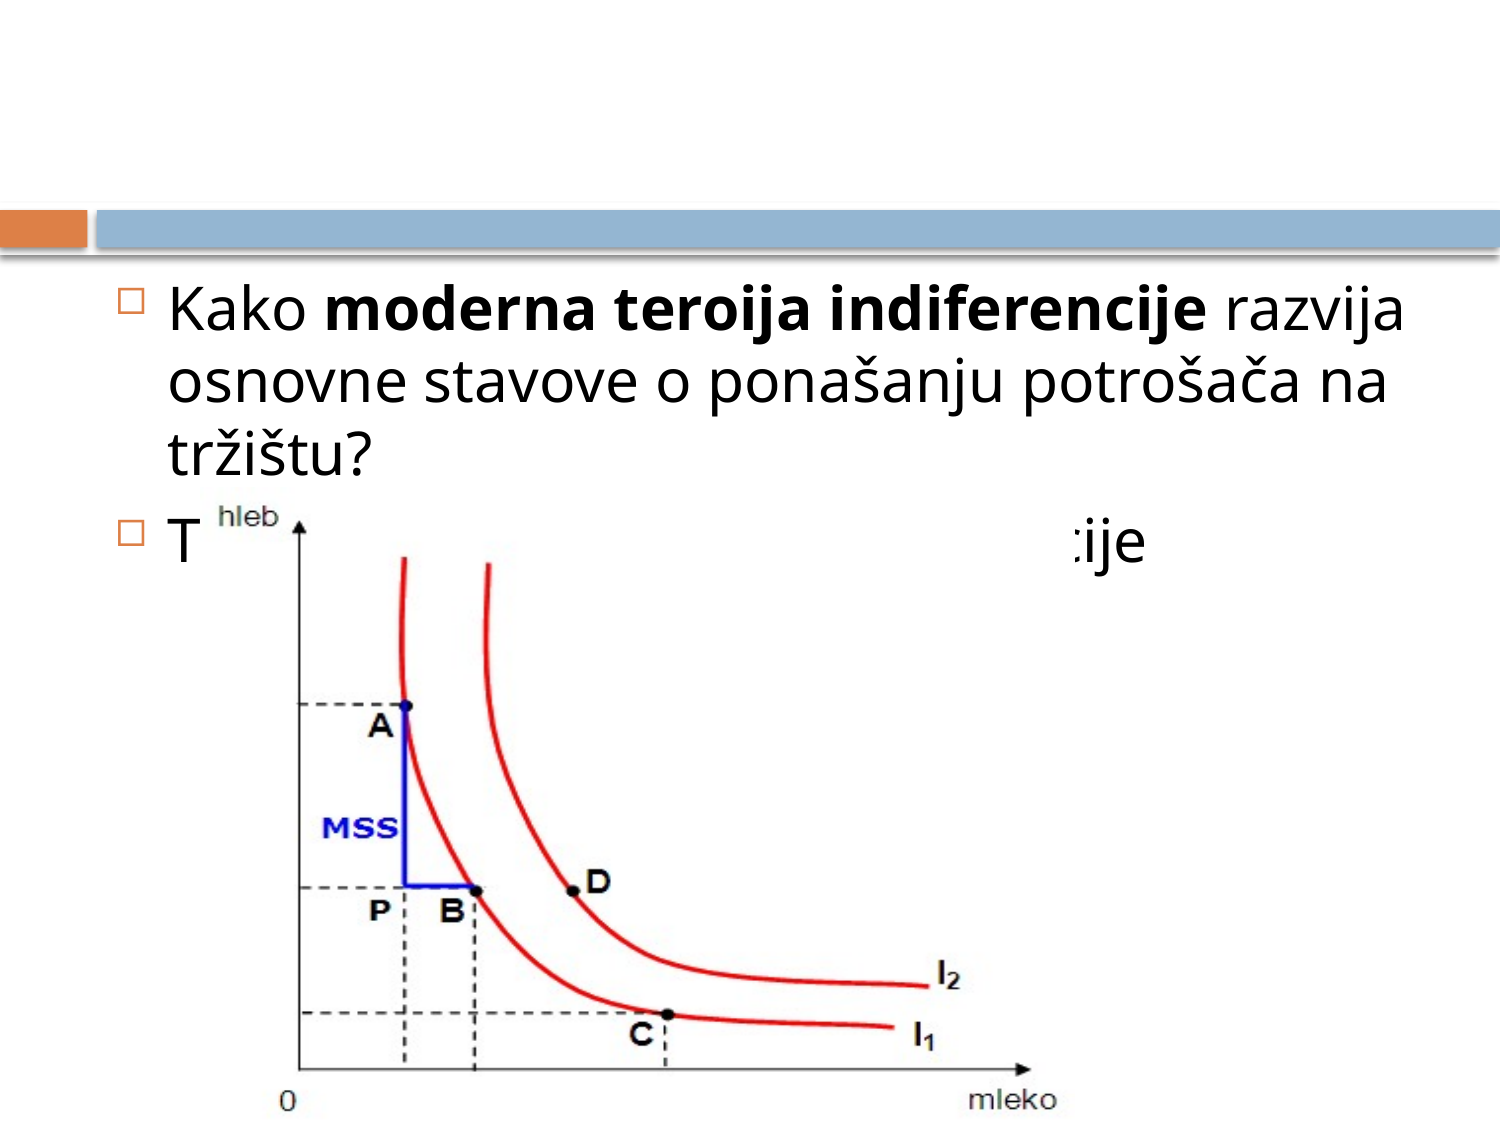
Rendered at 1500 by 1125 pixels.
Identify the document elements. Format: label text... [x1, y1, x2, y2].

picture [199, 487, 1076, 1125]
list Kako moderna teroija indiferencije razvija osnovne stavove o ponašanju potrošača na tržištu? Teorija polazi od krive indiferencije [100, 262, 1438, 1125]
